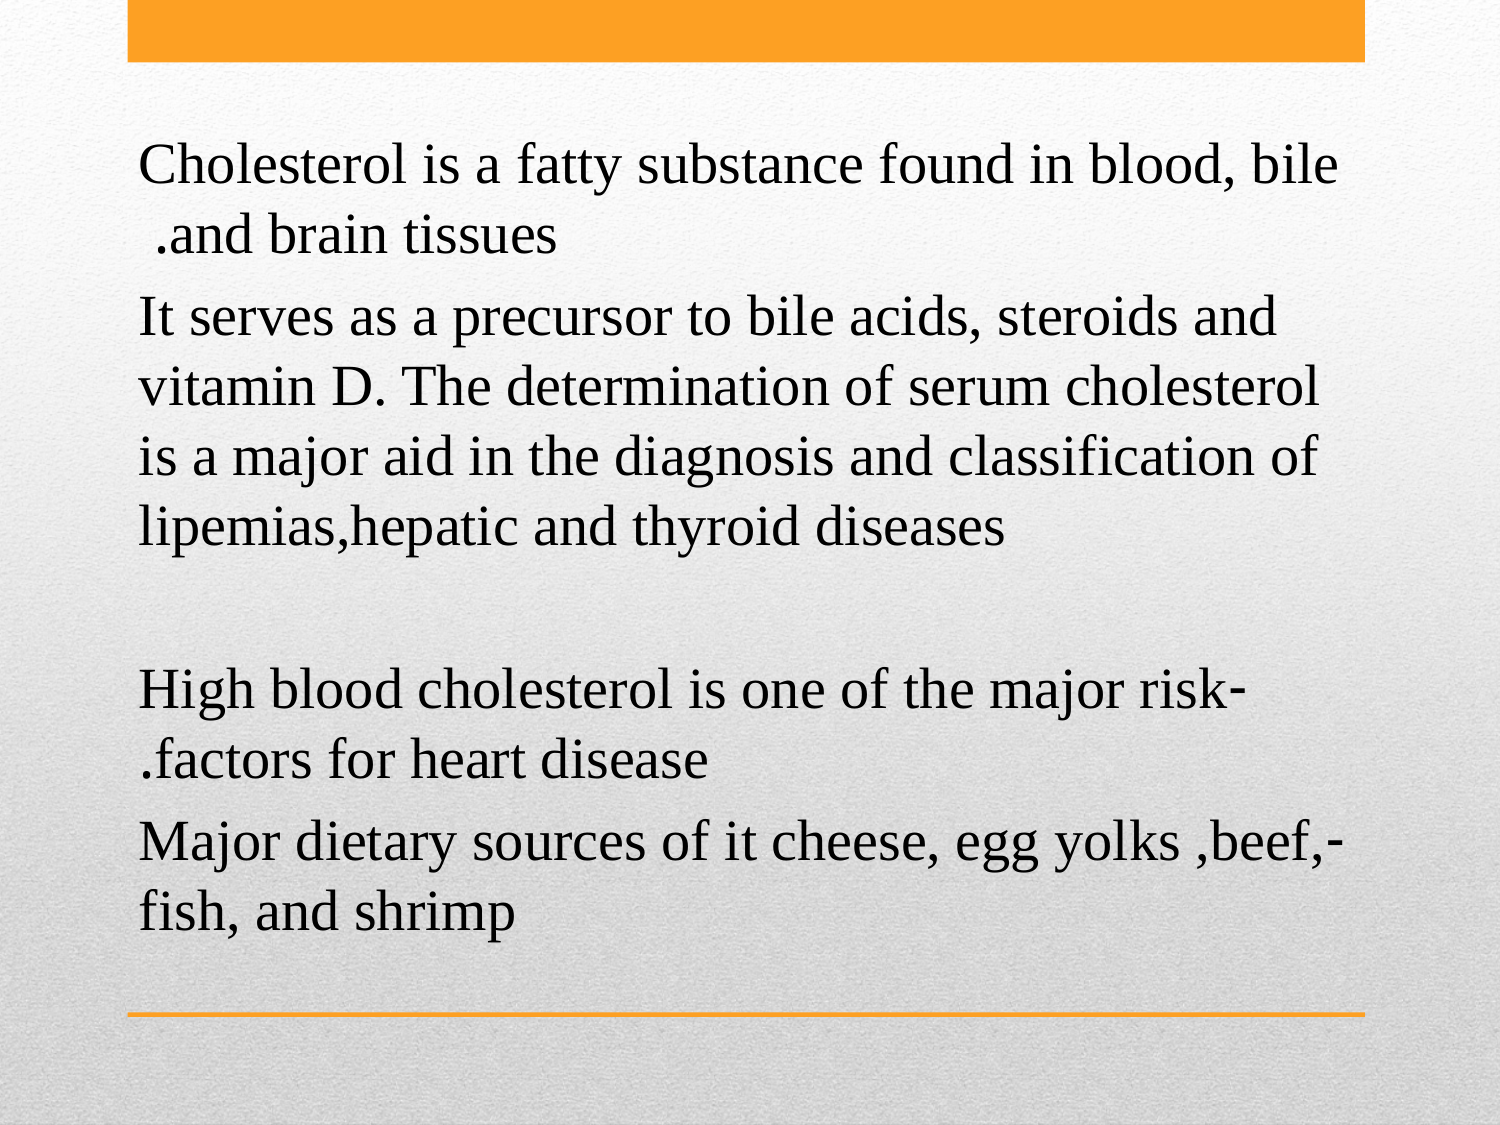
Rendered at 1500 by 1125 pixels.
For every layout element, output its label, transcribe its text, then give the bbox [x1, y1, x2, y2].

list Cholesterol is a fatty substance found in blood, bile and brain tissues. It serves as a precursor to bile acids, steroids and vitamin D. The determination of serum cholesterol is a major aid in the diagnosis and classification of lipemias,hepatic and thyroid diseases -High blood cholesterol is one of the major risk factors for heart disease. -Major dietary sources of it cheese, egg yolks ,beef, fish, and shrimp [123, 184, 1362, 1047]
